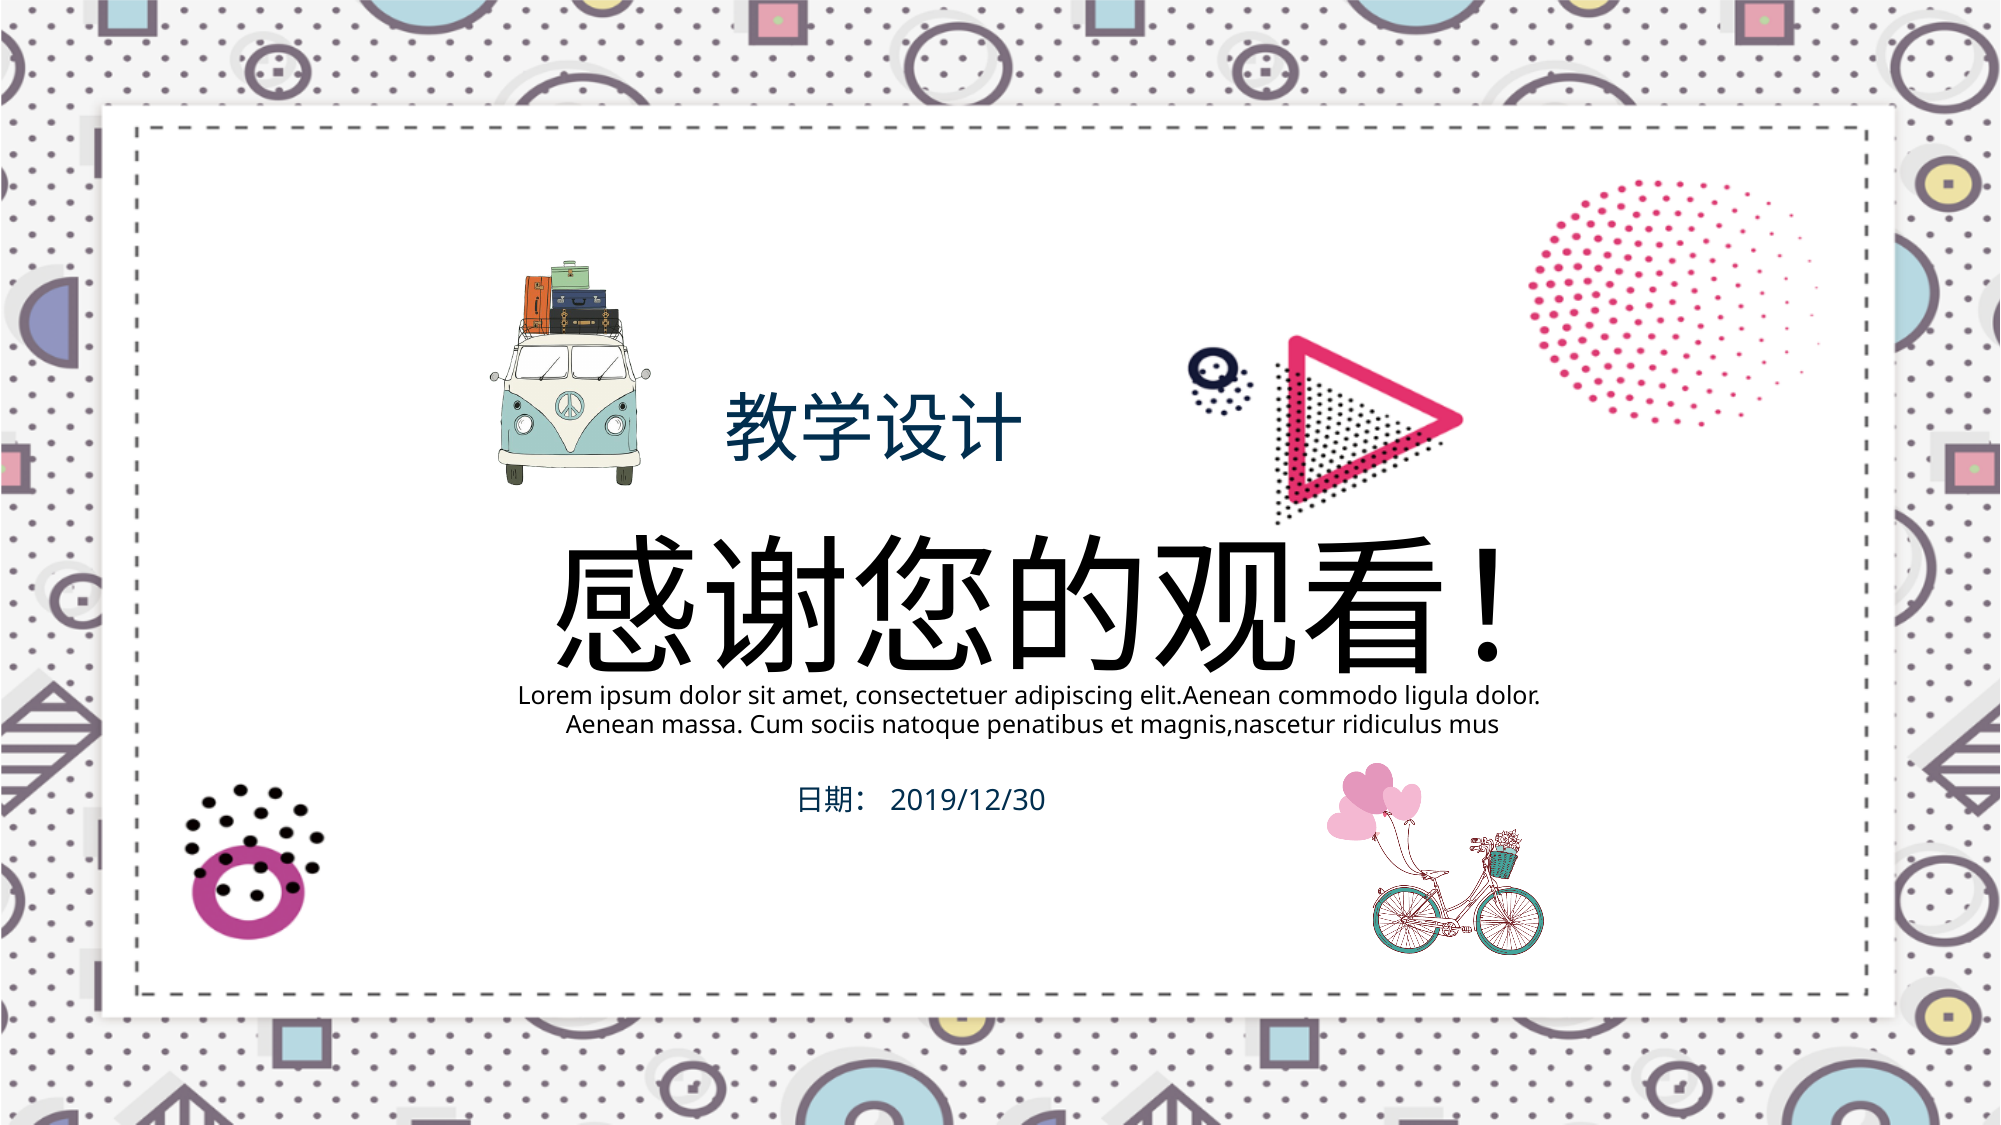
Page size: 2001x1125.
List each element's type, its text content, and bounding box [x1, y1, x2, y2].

text_box 感谢您的观看！ [535, 467, 1616, 671]
text_box Lorem ipsum dolor sit amet, consectetuer adipiscing elit.Aenean commodo ligula dolor. Aenean massa. Cum sociis natoque penatibus et magnis,nascetur ridiculus mus [24, 671, 2000, 747]
picture [2, 1, 2000, 1125]
text_box 教学设计 [709, 373, 1040, 479]
text_box 日期：2019/12/30 [780, 767, 1061, 824]
